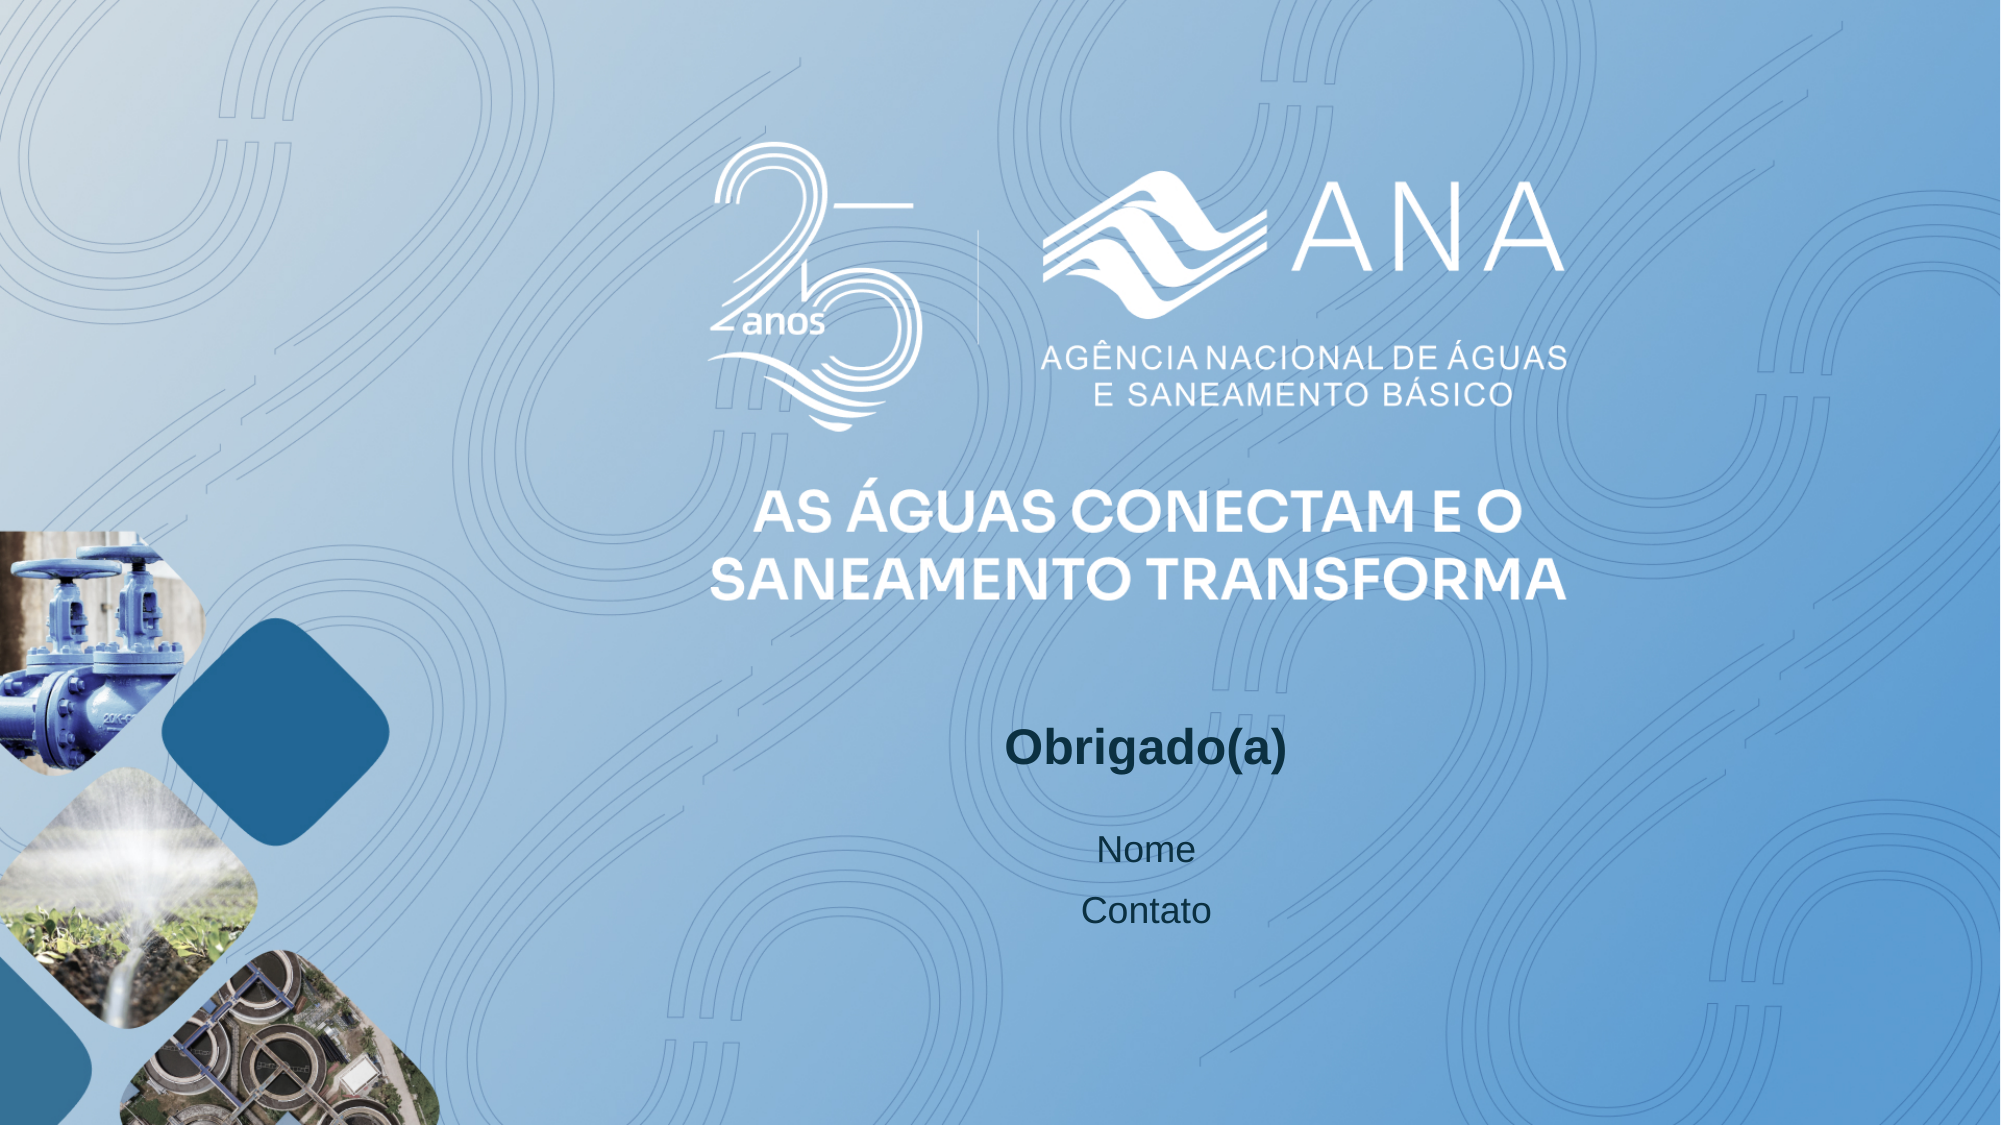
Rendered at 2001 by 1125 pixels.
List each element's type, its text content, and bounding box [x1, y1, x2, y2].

title Obrigado(a) [722, 708, 1570, 783]
subtitle Nome Contato [722, 822, 1570, 959]
picture [0, 0, 2001, 1125]
